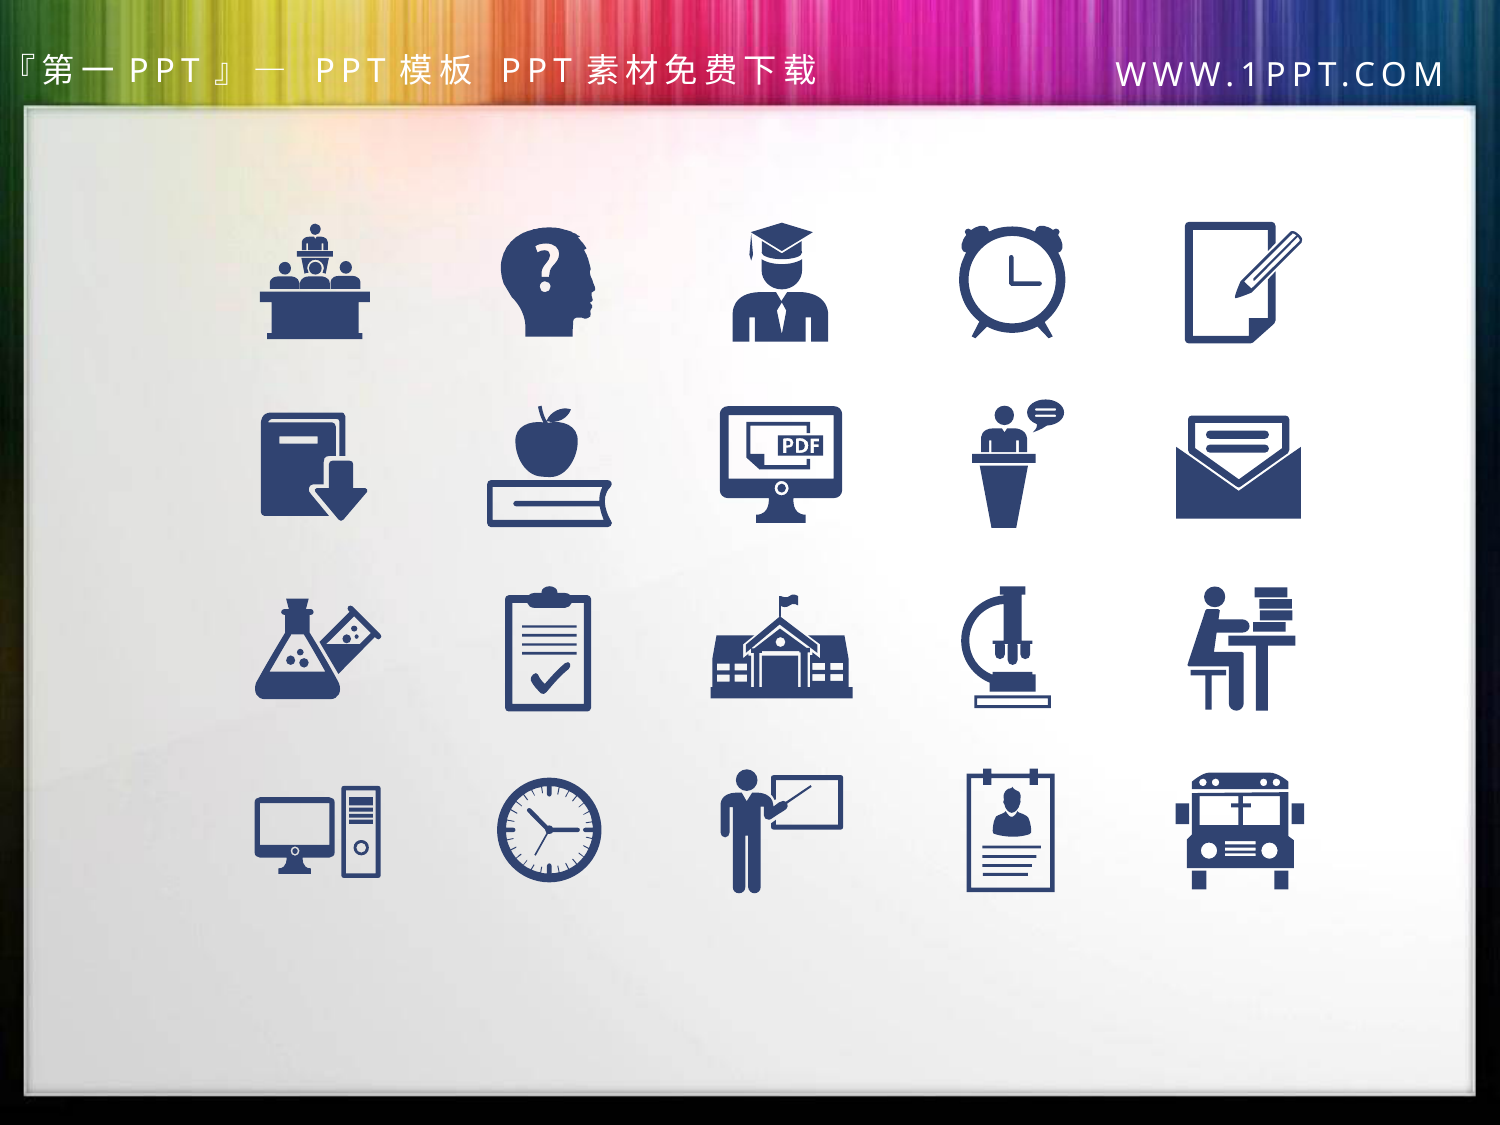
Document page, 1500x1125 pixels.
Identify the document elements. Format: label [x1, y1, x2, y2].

text_box [994, 405, 1014, 426]
text_box [1253, 622, 1286, 632]
text_box [254, 797, 335, 874]
text_box [972, 428, 1036, 463]
text_box [710, 594, 853, 699]
text_box [1259, 610, 1293, 621]
text_box [749, 222, 813, 261]
text_box [719, 406, 843, 523]
text_box [720, 785, 812, 894]
text_box [526, 808, 580, 856]
text_box [1188, 415, 1290, 488]
text_box [960, 586, 1052, 709]
text_box [1176, 446, 1301, 519]
picture [0, 0, 1500, 1125]
text_box [296, 236, 333, 275]
text_box [278, 261, 291, 275]
text_box [1191, 772, 1289, 790]
text_box [339, 261, 352, 274]
text_box [1184, 221, 1306, 344]
text_box [1228, 635, 1296, 711]
text_box [1191, 870, 1207, 890]
text_box [269, 275, 361, 289]
text_box [1186, 792, 1294, 869]
text_box [309, 223, 321, 235]
text_box [486, 405, 613, 528]
text_box [505, 586, 592, 712]
text_box [771, 775, 844, 830]
text_box [1259, 599, 1292, 609]
text_box [761, 259, 803, 290]
text_box [341, 785, 381, 878]
text_box [979, 465, 1028, 528]
text_box [959, 225, 1066, 339]
text_box [497, 777, 602, 883]
text_box [1204, 586, 1226, 608]
text_box [1175, 803, 1190, 825]
text_box [500, 227, 596, 337]
text_box [1187, 609, 1250, 711]
text_box [732, 292, 829, 342]
text_box [1009, 255, 1042, 286]
text_box [1205, 444, 1269, 453]
text_box [255, 598, 341, 700]
text_box [260, 412, 368, 522]
text_box [1205, 430, 1269, 439]
text_box [1254, 587, 1288, 598]
text_box [319, 605, 382, 674]
text_box [966, 768, 1055, 893]
text_box [735, 769, 758, 791]
text_box [259, 291, 370, 340]
text_box [1027, 399, 1065, 433]
text_box [1291, 803, 1305, 825]
text_box [1274, 870, 1289, 890]
